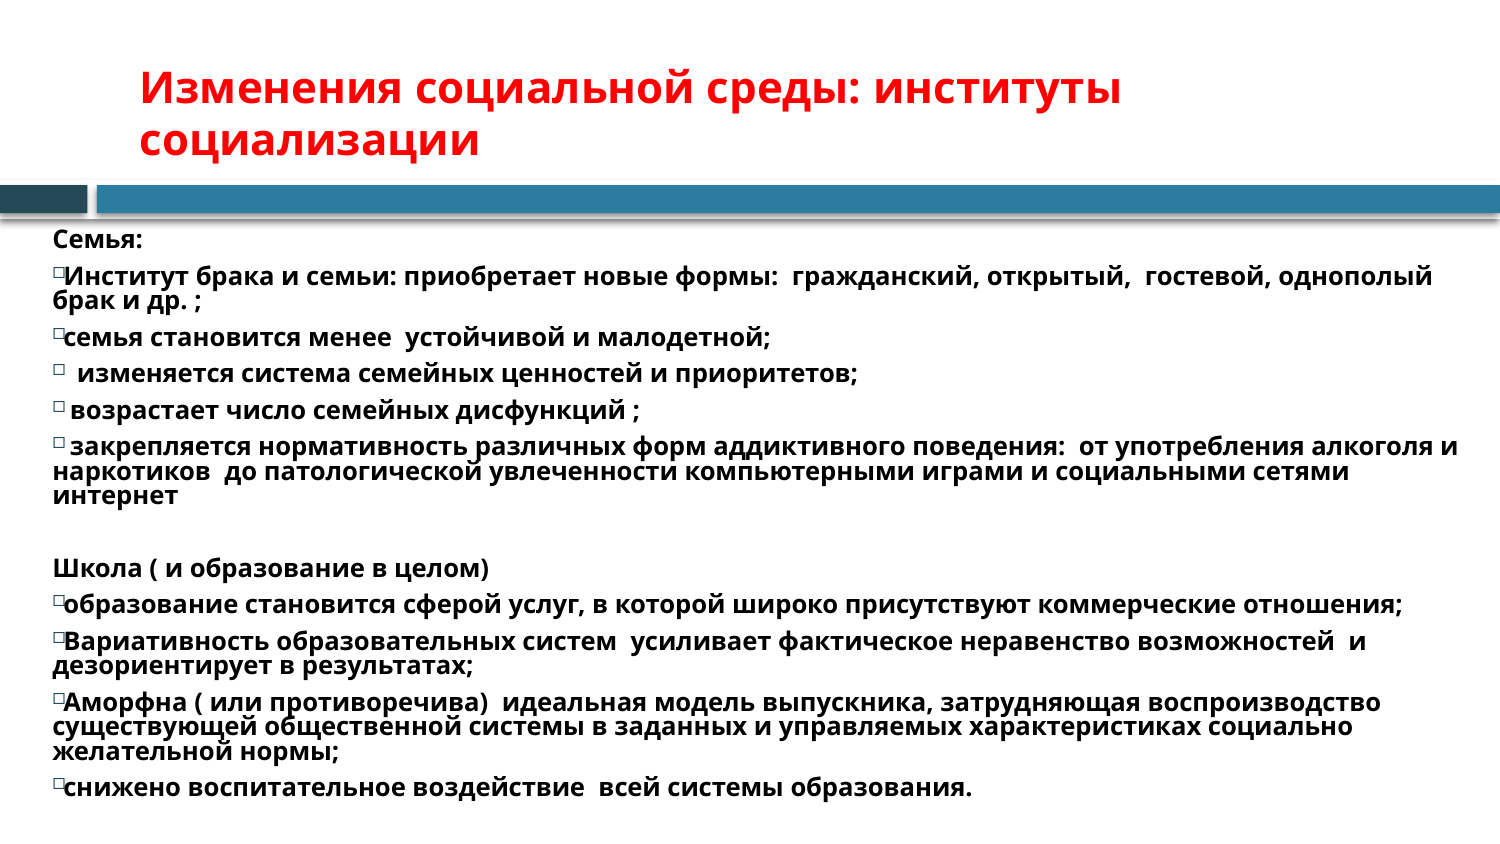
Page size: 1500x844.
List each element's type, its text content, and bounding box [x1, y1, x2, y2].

title Изменения социальной среды: институты социализации [125, 32, 1400, 172]
list Семья: Институт брака и семьи: приобретает новые формы: гражданский, открытый, гостевой, однополый брак и др. ; семья становится менее устойчивой и малодетной; изменяется система семейных ценностей и приоритетов; возрастает число семейных дисфункций ; закрепляется нормативность различных форм аддиктивного поведения: от употребления алкоголя и наркотиков до патологической увлеченности компьютерными играми и социальными сетями интернет Школа ( и образование в целом) образование становится сферой услуг, в которой широко присутствуют коммерческие отношения; Вариативность образовательных систем усиливает фактическое неравенство возможностей и дезориентирует в результатах; Аморфна ( или противоречива) идеальная модель выпускника, затрудняющая воспроизводство существующей общественной системы в заданных и управляемых характеристиках социально желательной нормы; снижено воспитательное воздействие всей системы образования. [37, 221, 1475, 814]
